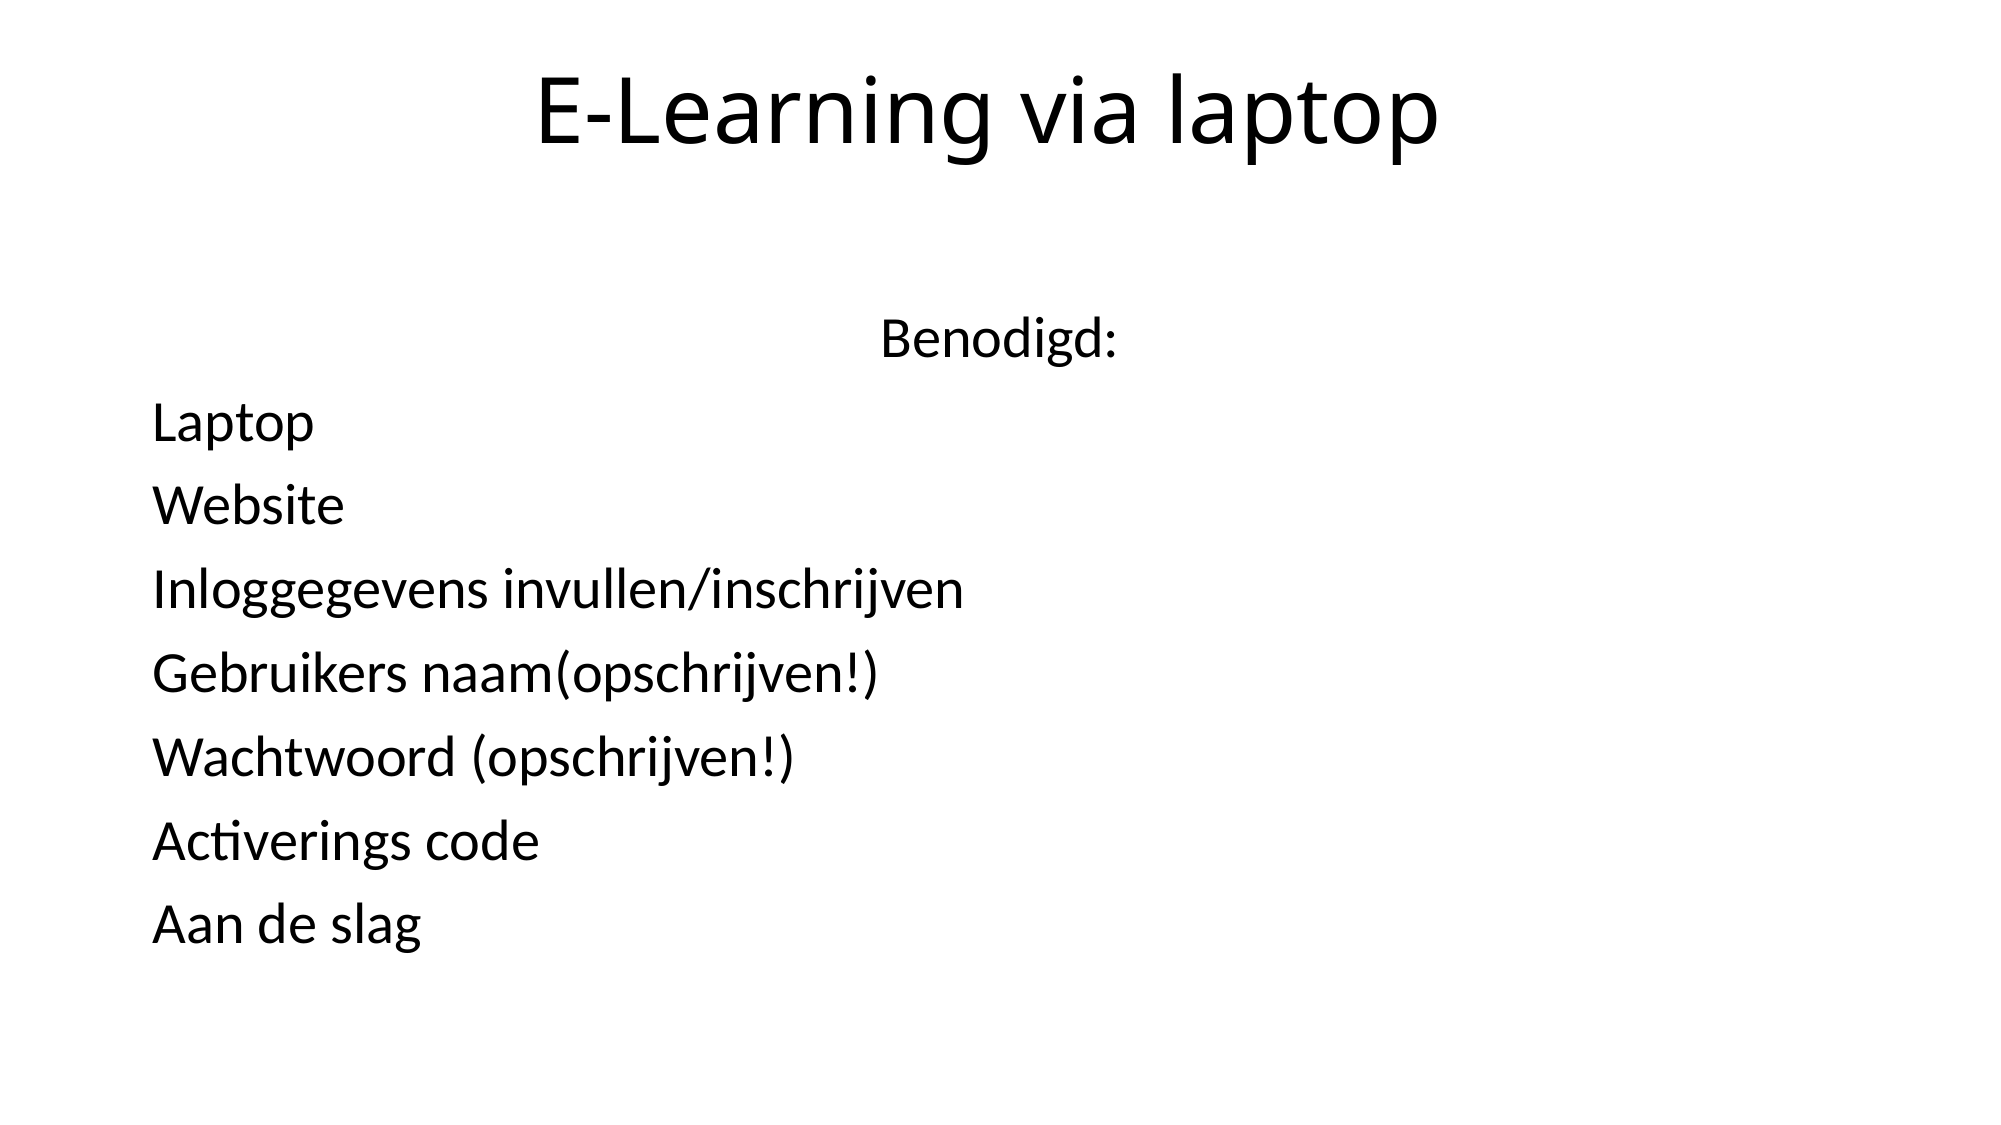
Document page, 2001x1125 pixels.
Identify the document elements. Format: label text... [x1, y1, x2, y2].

title E-Learning via laptop [137, 59, 1863, 278]
list Benodigd: Laptop Website Inloggegevens invullen/inschrijven Gebruikers naam(opschrijven!) Wachtwoord (opschrijven!) Activerings code Aan de slag [137, 299, 1863, 1014]
